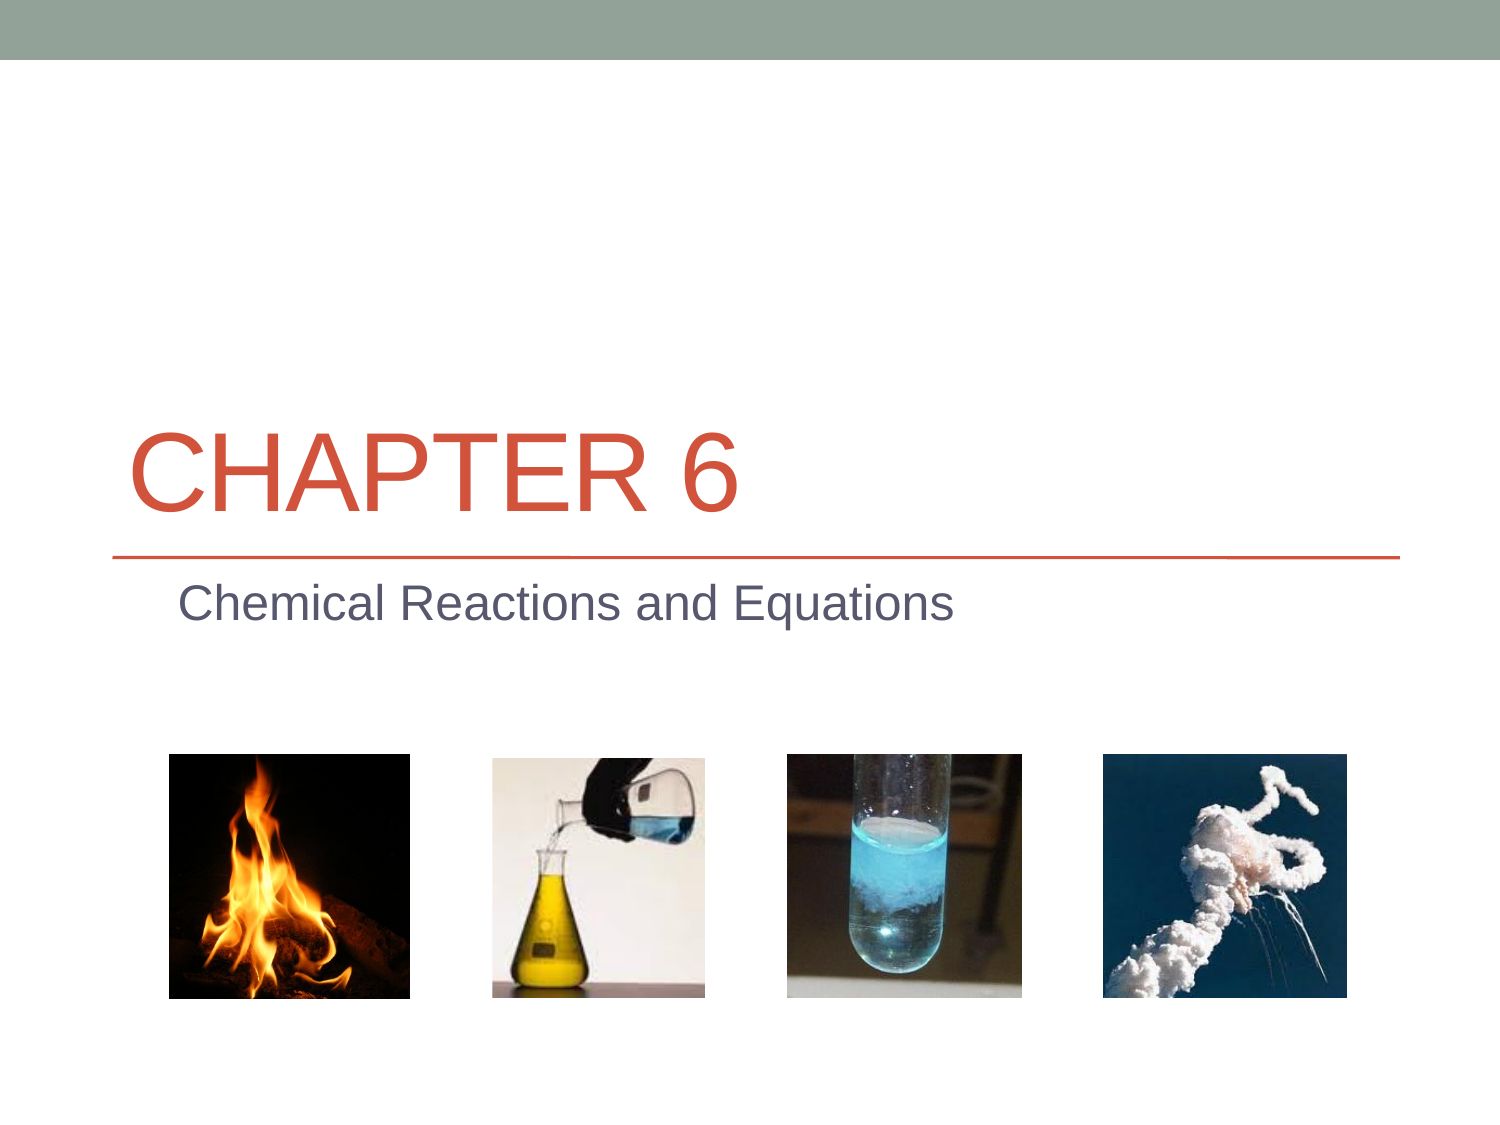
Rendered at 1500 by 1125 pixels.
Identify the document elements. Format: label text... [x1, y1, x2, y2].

picture [1103, 957, 1110, 967]
title Chapter 6 [112, 224, 1400, 542]
picture [1103, 754, 1347, 999]
picture [787, 754, 1022, 999]
picture [1103, 912, 1108, 926]
picture [168, 754, 411, 999]
picture [492, 757, 706, 999]
subtitle Chemical Reactions and Equations [162, 562, 1213, 850]
picture [1243, 990, 1256, 999]
